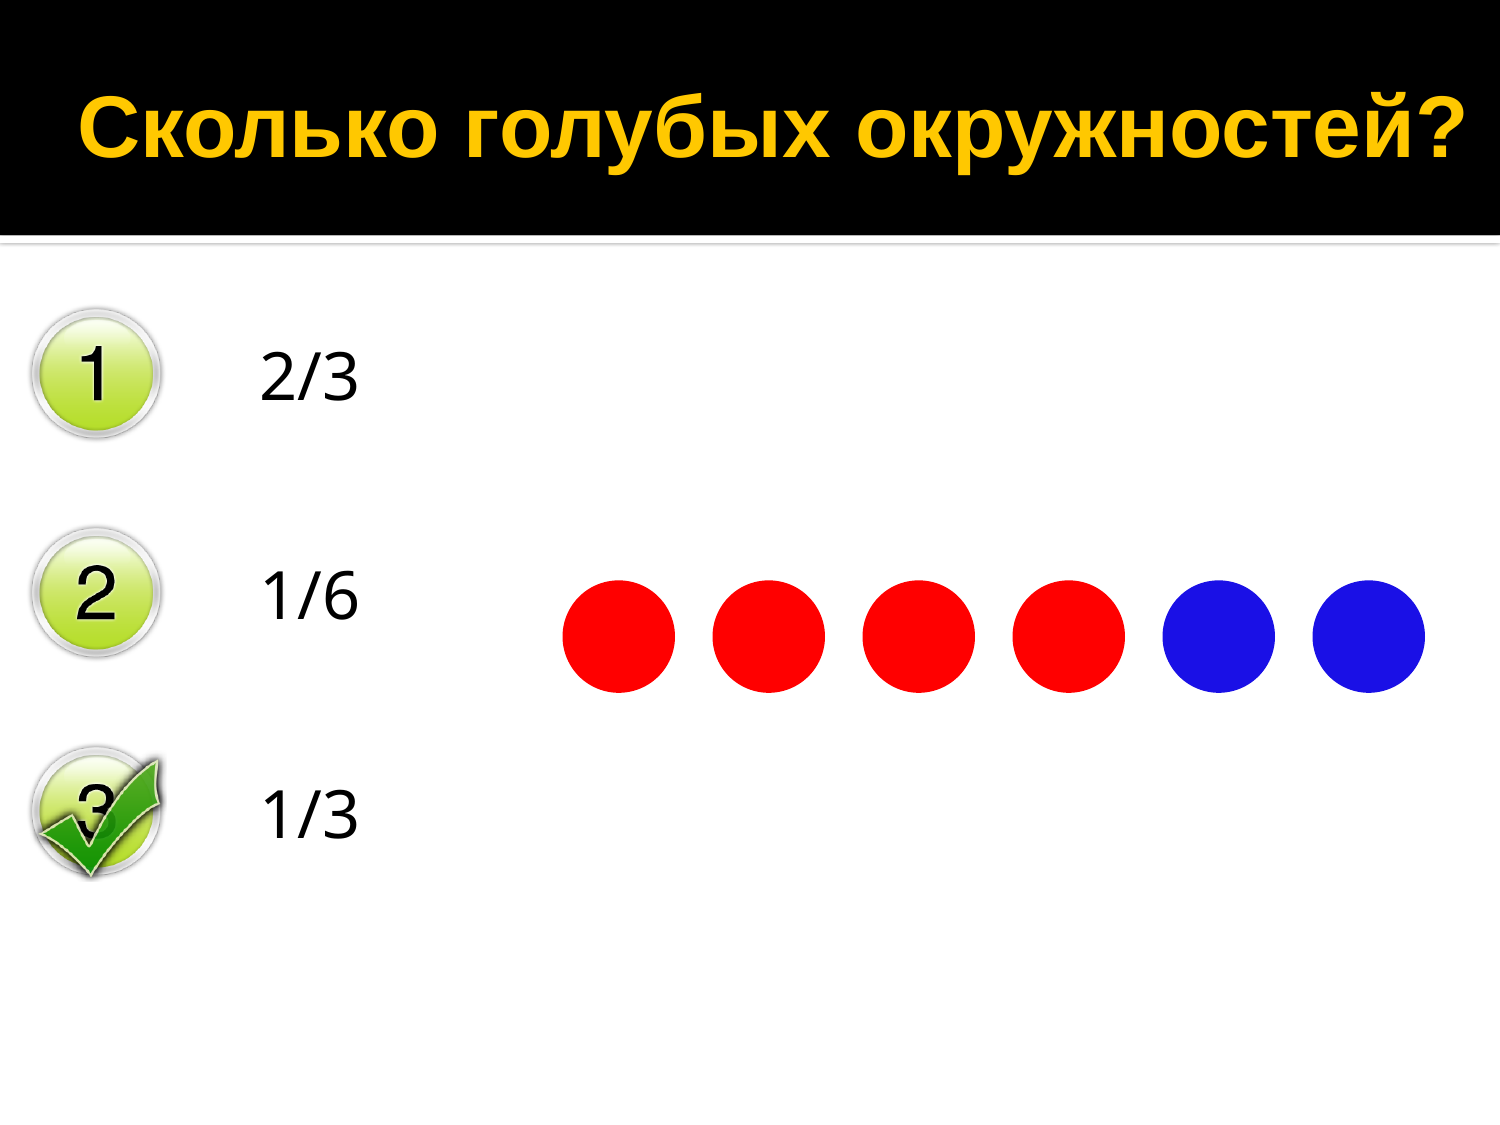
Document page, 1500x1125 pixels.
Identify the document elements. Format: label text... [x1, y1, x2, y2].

picture [25, 303, 167, 445]
text_box [1308, 576, 1429, 697]
text_box [1008, 576, 1129, 697]
text_box Сколько голубых окружностей? [62, 62, 1488, 200]
picture [25, 522, 167, 664]
list 2/3 [225, 274, 1437, 474]
text_box [858, 576, 979, 697]
list 1/3 [225, 711, 1437, 912]
list 1/6 [225, 493, 1437, 693]
text_box [1158, 576, 1279, 697]
picture [25, 741, 167, 882]
text_box [708, 576, 829, 697]
text_box [558, 576, 679, 697]
